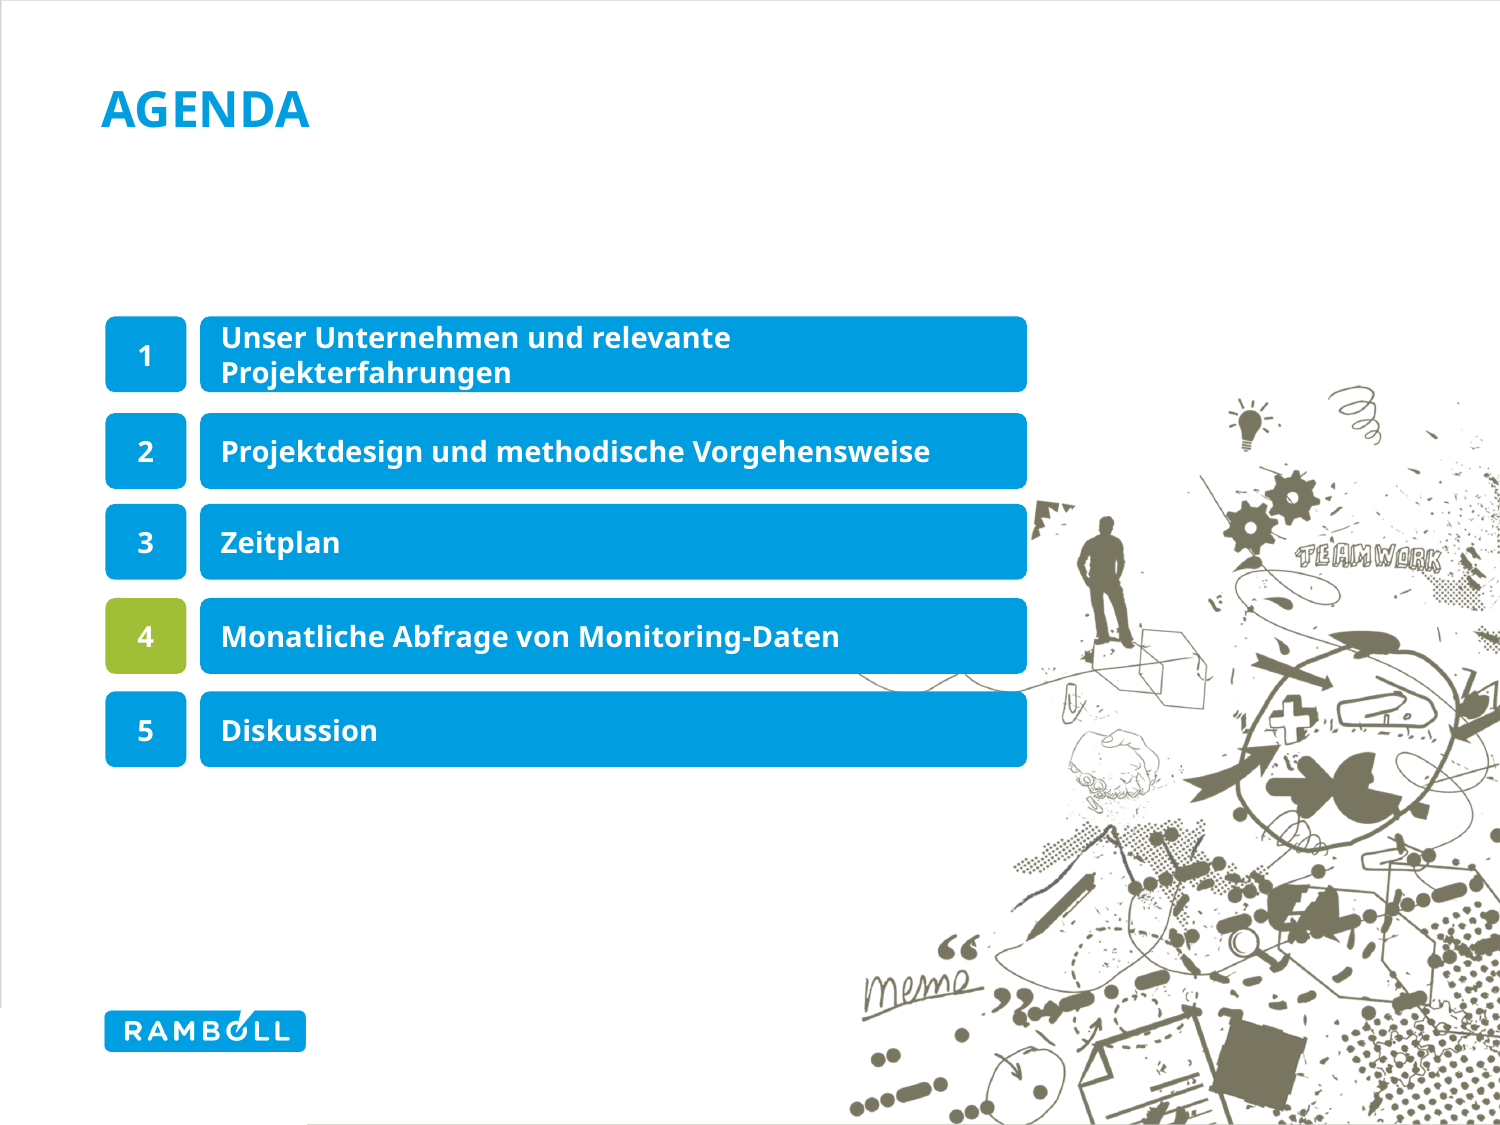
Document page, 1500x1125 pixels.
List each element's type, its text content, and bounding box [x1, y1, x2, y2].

text_box Diskussion [198, 689, 1030, 770]
text_box Monatliche Abfrage von Monitoring-Daten [198, 595, 1030, 676]
text_box Unser Unternehmen und relevante Projekterfahrungen [198, 314, 1030, 395]
text_box 4 [103, 595, 189, 676]
text_box 3 [103, 501, 189, 582]
picture [0, 0, 1500, 1125]
text_box Projektdesign und methodische Vorgehensweise [198, 410, 1030, 491]
text_box 1 [103, 314, 189, 395]
text_box Zeitplan [198, 501, 1030, 582]
text_box 5 [103, 689, 189, 770]
title AGENDA [101, 73, 1401, 266]
text_box 2 [103, 410, 189, 491]
